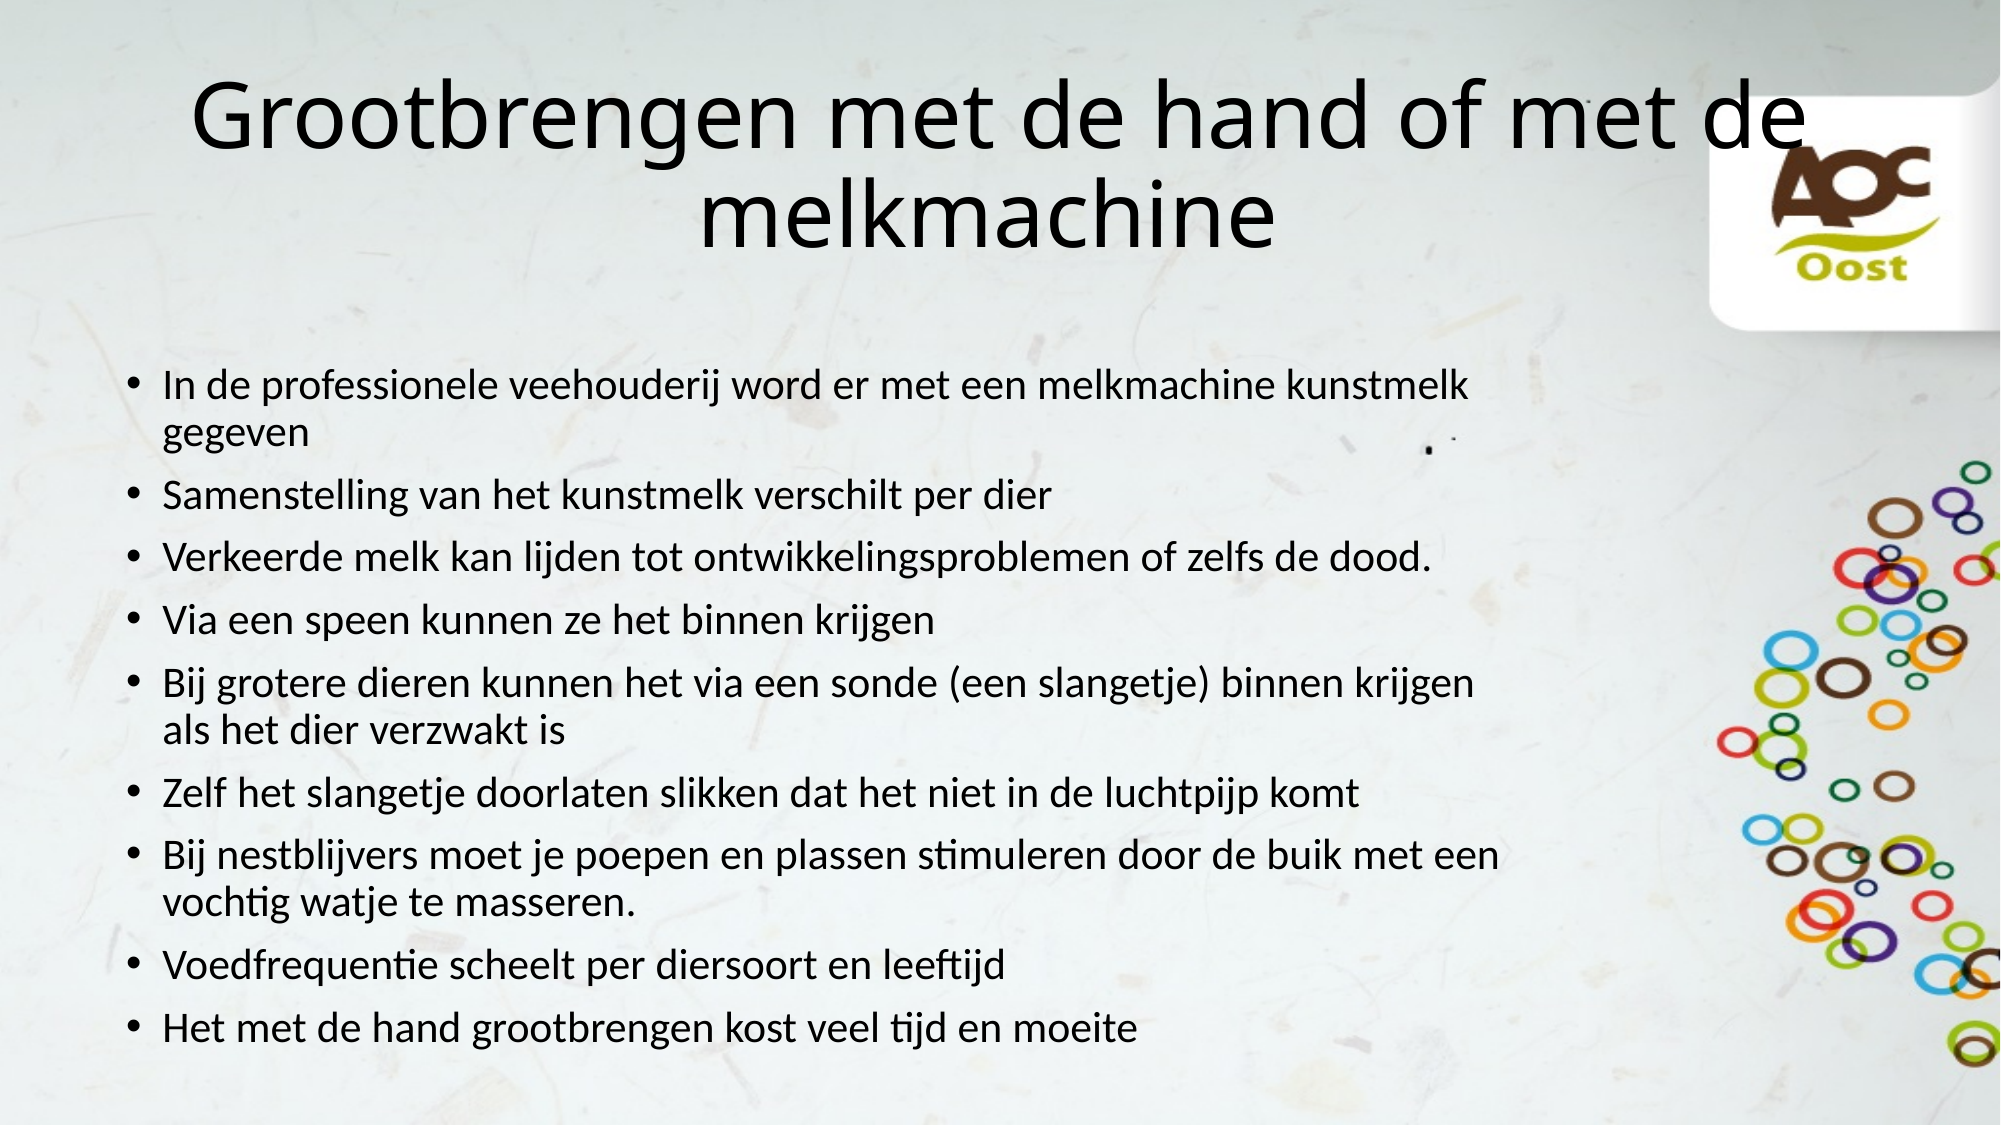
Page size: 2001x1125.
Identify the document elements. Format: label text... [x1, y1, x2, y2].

list In de professionele veehouderij word er met een melkmachine kunstmelk gegeven Samenstelling van het kunstmelk verschilt per dier Verkeerde melk kan lijden tot ontwikkelingsproblemen of zelfs de dood. Via een speen kunnen ze het binnen krijgen Bij grotere dieren kunnen het via een sonde (een slangetje) binnen krijgen als het dier verzwakt is Zelf het slangetje doorlaten slikken dat het niet in de luchtpijp komt Bij nestblijvers moet je poepen en plassen stimuleren door de buik met een vochtig watje te masseren. Voedfrequentie scheelt per diersoort en leeftijd Het met de hand grootbrengen kost veel tijd en moeite [111, 354, 1522, 1070]
picture [0, 0, 2001, 1125]
title Grootbrengen met de hand of met de melkmachine [137, 59, 1863, 278]
